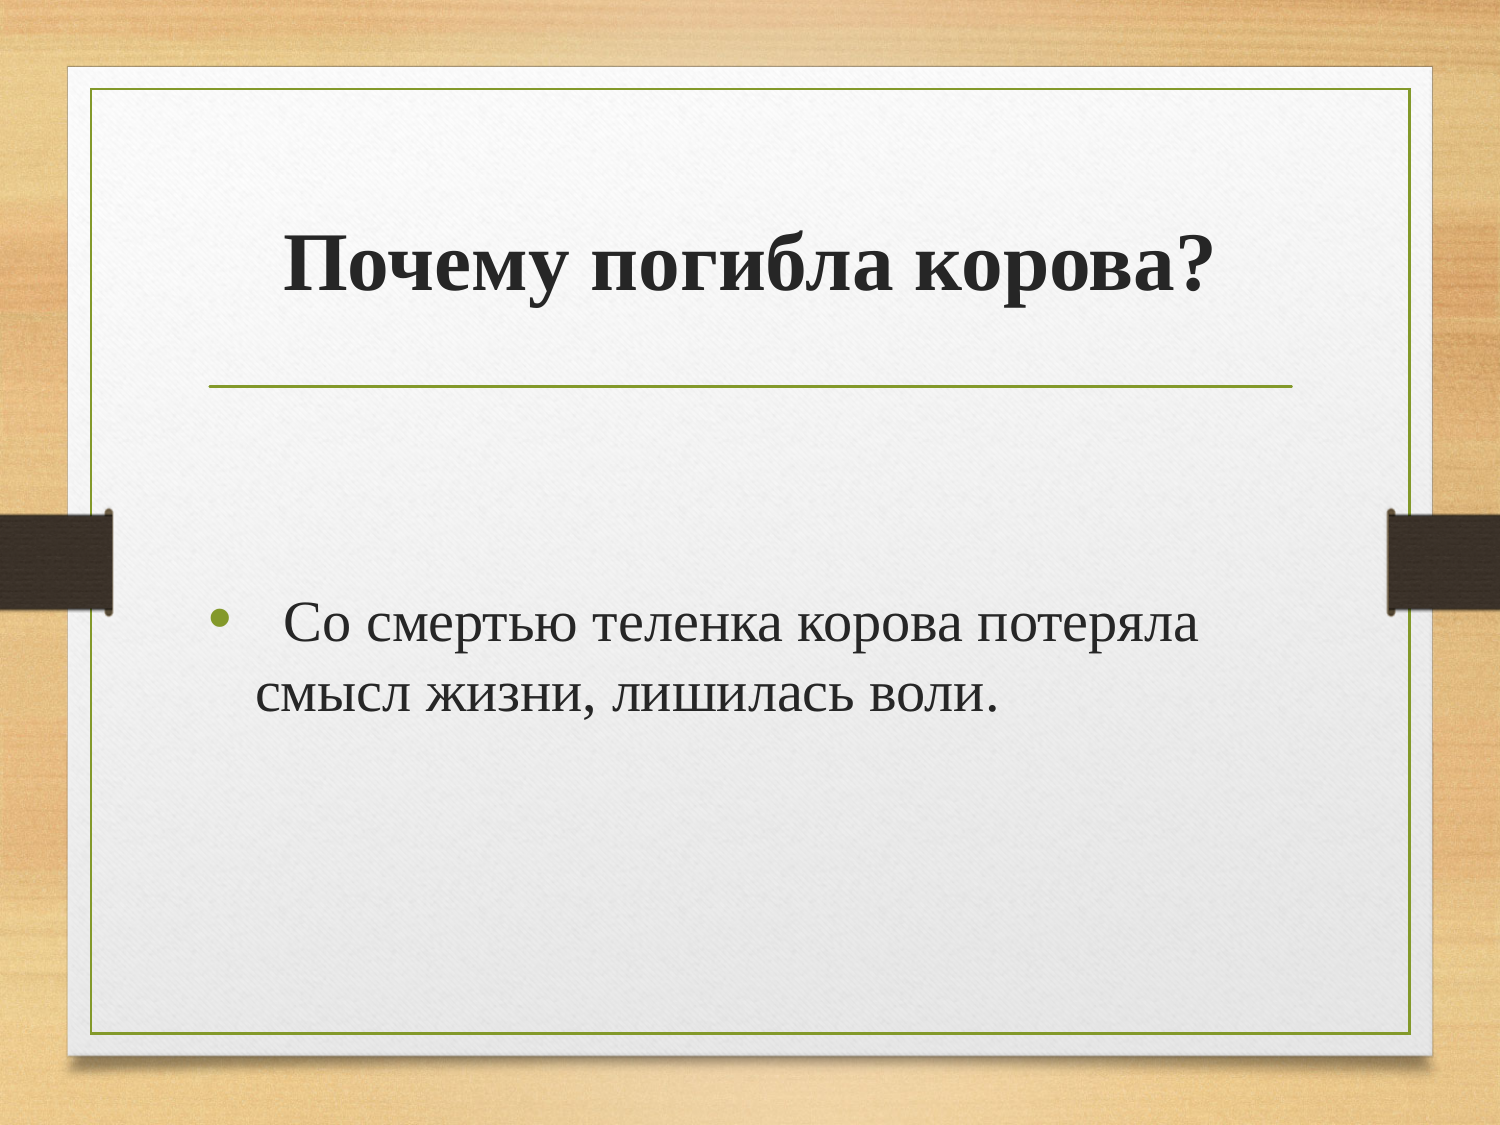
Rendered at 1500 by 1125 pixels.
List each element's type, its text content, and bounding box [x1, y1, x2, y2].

title Почему погибла корова? [193, 150, 1309, 365]
picture [0, 0, 1500, 1125]
list Со смертью теленка корова потеряла смысл жизни, лишилась воли. [193, 408, 1309, 974]
